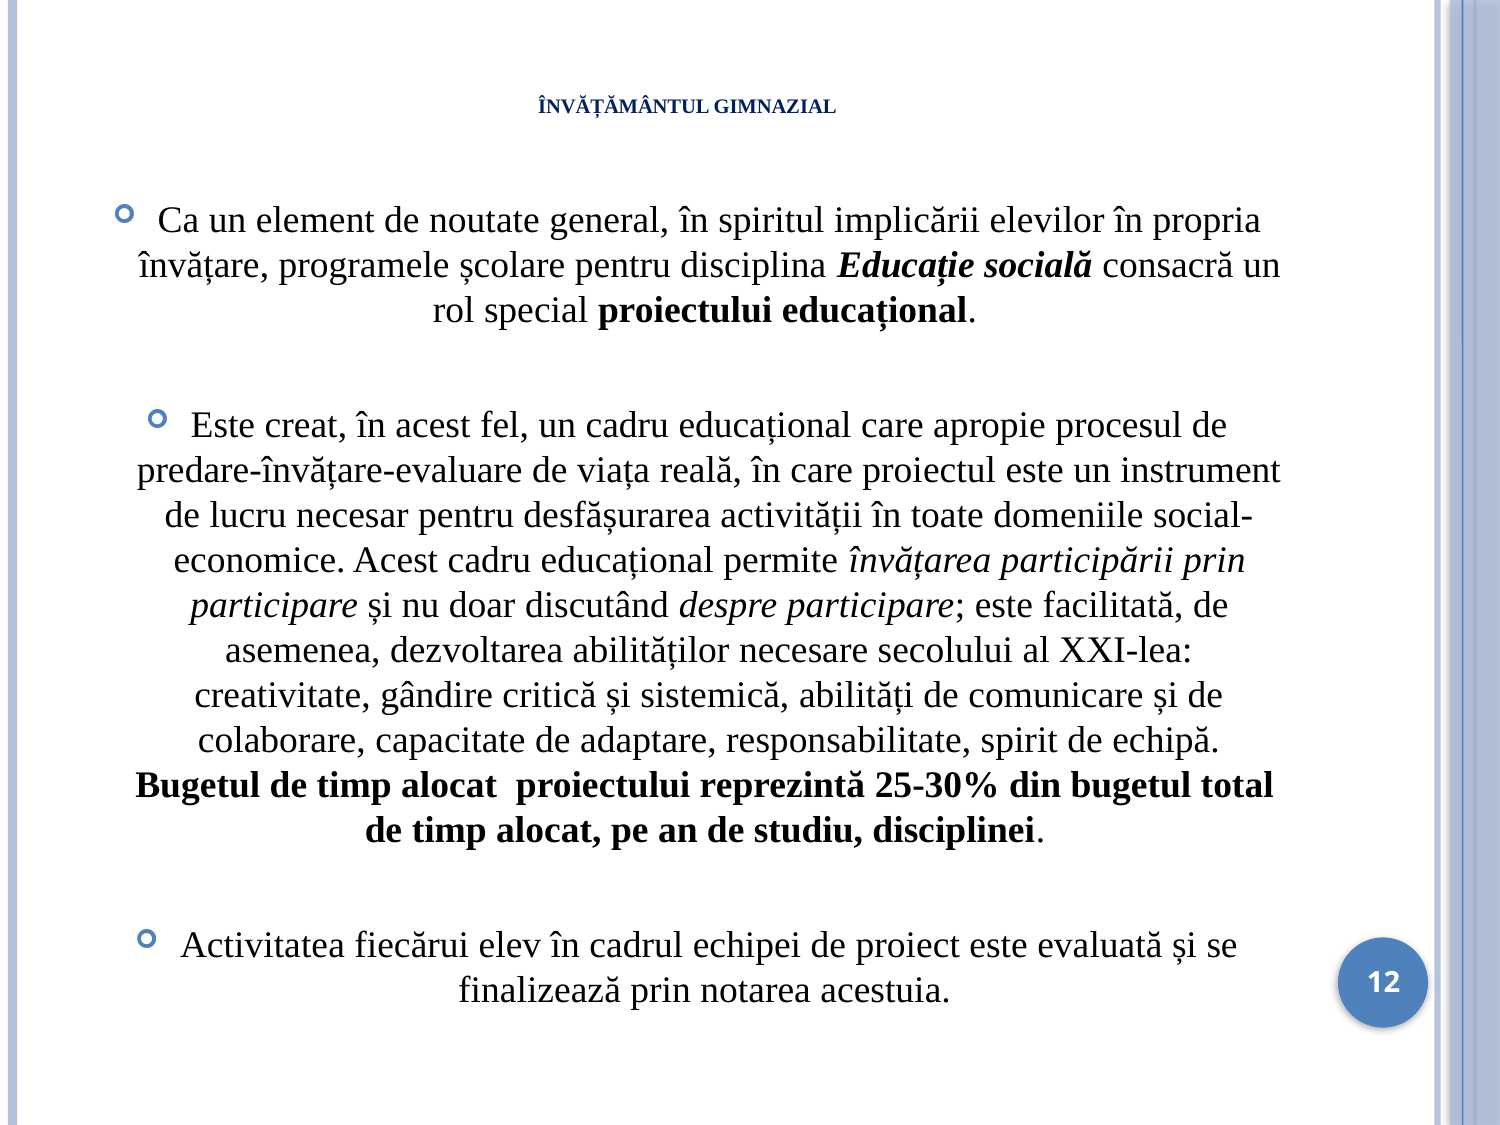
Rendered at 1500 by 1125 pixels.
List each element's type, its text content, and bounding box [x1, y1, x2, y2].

slide_number 12 [1333, 940, 1434, 1026]
title ÎNVĂȚĂMÂNTUL GIMNAZIAL [75, 45, 1300, 125]
list Ca un element de noutate general, în spiritul implicării elevilor în propria învățare, programele școlare pentru disciplina Educație socială consacră un rol special proiectului educațional. Este creat, în acest fel, un cadru educațional care apropie procesul de predare-învățare-evaluare de viața reală, în care proiectul este un instrument de lucru necesar pentru desfășurarea activității în toate domeniile social-economice. Acest cadru educațional permite învățarea participării prin participare și nu doar discutând despre participare; este facilitată, de asemenea, dezvoltarea abilităților necesare secolului al XXI-lea: creativitate, gândire critică și sistemică, abilități de comunicare și de colaborare, capacitate de adaptare, responsabilitate, spirit de echipă. Bugetul de timp alocat proiectului reprezintă 25-30% din bugetul total de timp alocat, pe an de studiu, disciplinei. Activitatea fiecărui elev în cadrul echipei de proiect este evaluată și se finalizează prin notarea acestuia. [74, 187, 1301, 1063]
